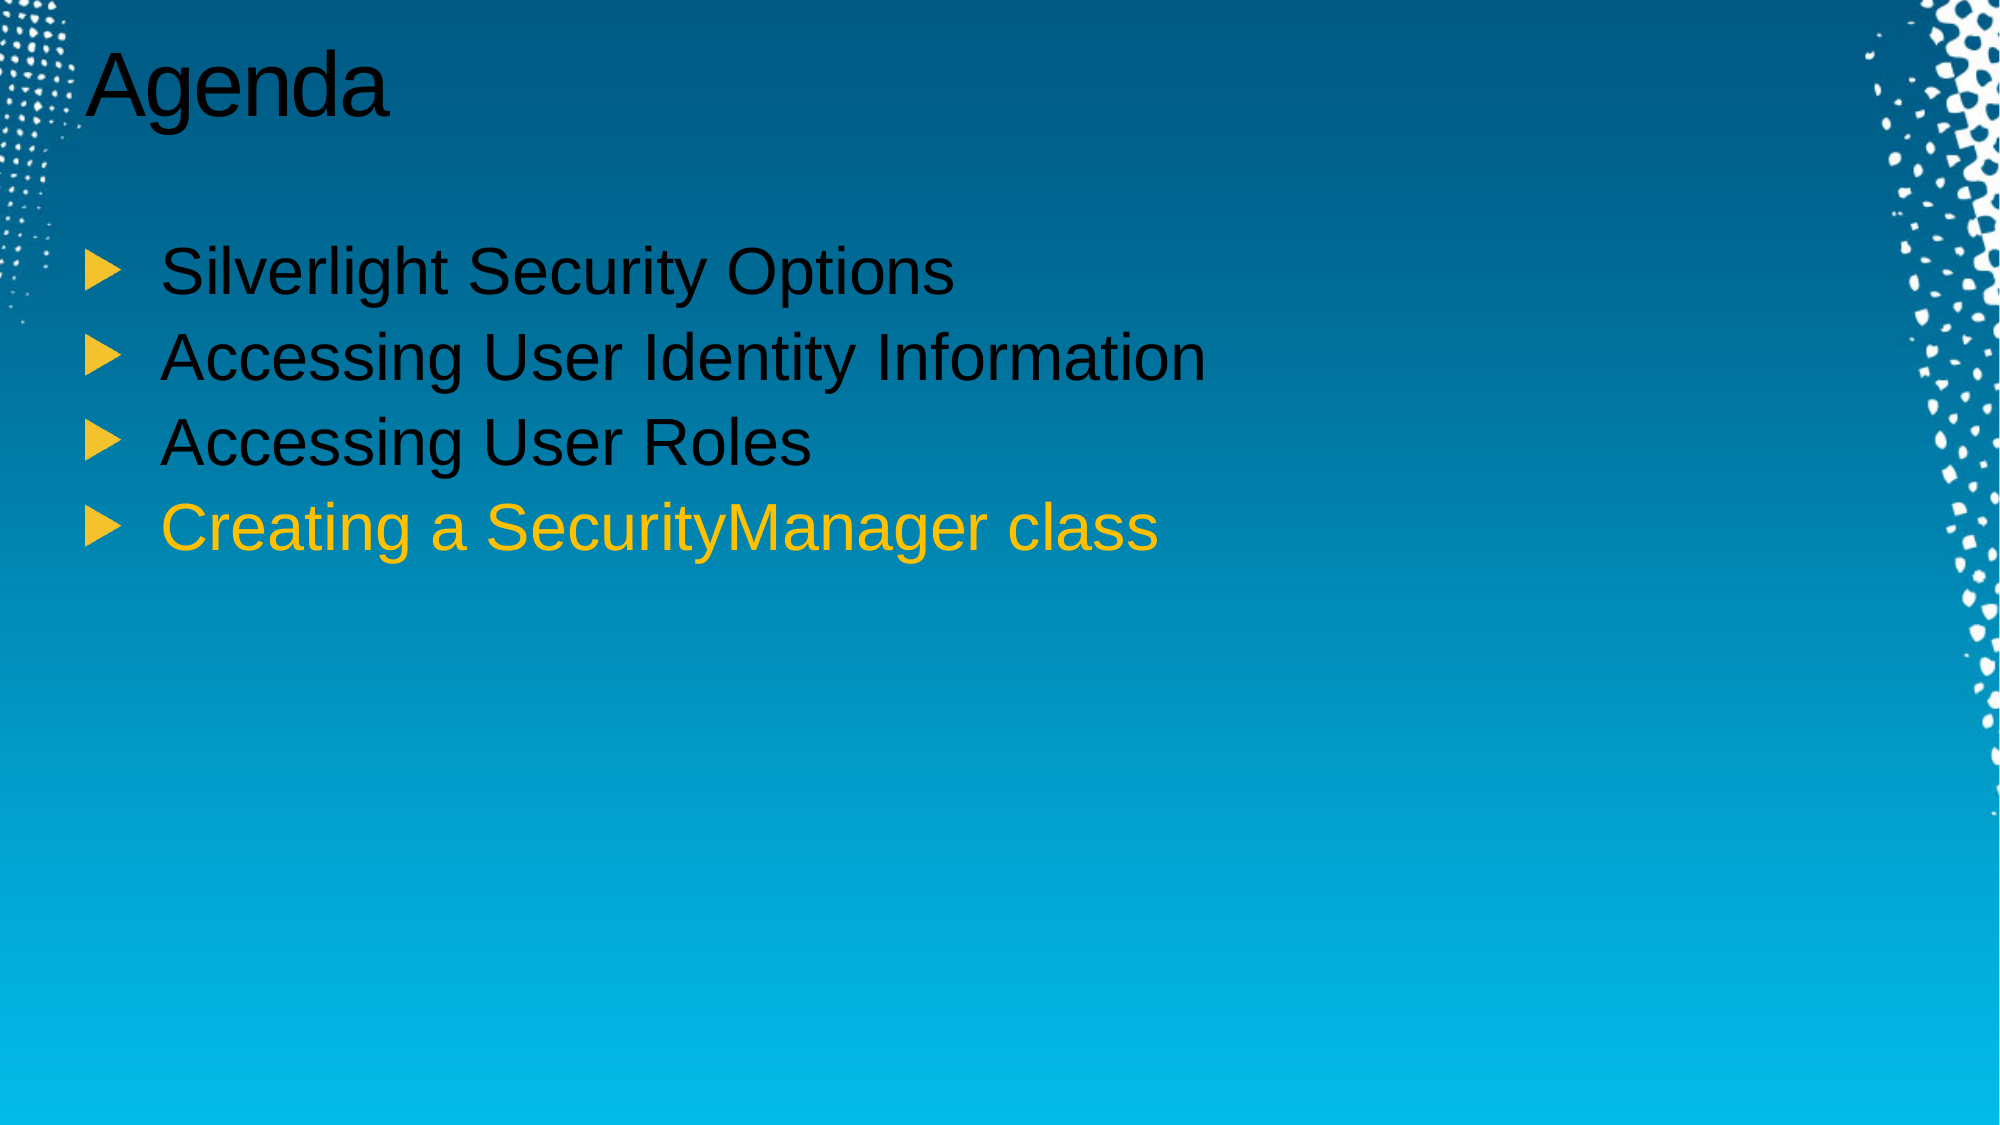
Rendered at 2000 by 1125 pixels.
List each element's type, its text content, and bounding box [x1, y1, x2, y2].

picture [86, 506, 119, 545]
picture [18, 13, 26, 19]
picture [30, 14, 40, 23]
picture [1950, 359, 1960, 366]
picture [1993, 321, 2000, 339]
picture [1898, 188, 1912, 198]
picture [1925, 141, 1935, 155]
picture [1972, 312, 1985, 322]
picture [54, 76, 60, 83]
picture [1922, 200, 1934, 207]
picture [56, 47, 64, 55]
picture [1963, 589, 1976, 607]
picture [1980, 460, 1987, 469]
picture [33, 116, 40, 124]
picture [1983, 404, 1992, 414]
picture [1930, 291, 1941, 297]
picture [1982, 714, 1993, 729]
picture [45, 16, 55, 24]
picture [1955, 246, 1965, 256]
picture [0, 40, 9, 45]
picture [1970, 426, 1980, 436]
picture [1932, 235, 1943, 241]
picture [1969, 625, 1985, 642]
picture [1941, 324, 1952, 332]
picture [1946, 525, 1956, 533]
picture [58, 32, 66, 41]
picture [1995, 582, 2000, 595]
picture [86, 250, 119, 289]
picture [29, 27, 38, 38]
picture [1935, 0, 2000, 306]
picture [1981, 604, 2000, 620]
picture [1914, 164, 1923, 177]
picture [10, 69, 17, 78]
picture [1953, 301, 1962, 312]
picture [31, 131, 37, 138]
picture [1978, 517, 1987, 527]
picture [1972, 570, 1986, 583]
picture [0, 24, 9, 33]
picture [1973, 368, 1982, 380]
picture [1911, 223, 1918, 230]
picture [1984, 349, 1992, 357]
picture [1946, 155, 1961, 167]
picture [43, 42, 49, 53]
picture [1992, 438, 2000, 448]
picture [16, 143, 21, 151]
picture [1968, 481, 1978, 492]
picture [1957, 187, 1971, 200]
picture [6, 97, 12, 105]
picture [9, 84, 15, 91]
picture [0, 155, 5, 163]
picture [1955, 557, 1965, 573]
picture [17, 129, 23, 136]
picture [16, 22, 23, 34]
picture [34, 101, 43, 111]
picture [33, 88, 42, 97]
picture [1935, 431, 1946, 449]
picture [1958, 445, 1968, 460]
picture [1963, 278, 1976, 291]
title Agenda [85, 37, 1914, 138]
picture [1929, 27, 1945, 45]
picture [55, 62, 62, 69]
picture [86, 420, 119, 459]
picture [1938, 122, 1950, 133]
picture [1948, 413, 1958, 424]
picture [26, 57, 34, 68]
picture [42, 31, 53, 39]
picture [1952, 502, 1967, 516]
picture [38, 74, 47, 80]
picture [1963, 535, 1977, 550]
picture [1988, 547, 2000, 561]
picture [1942, 465, 1958, 483]
picture [86, 335, 119, 374]
picture [41, 59, 48, 67]
list Silverlight Security Options Accessing User Identity Information Accessing User Roles Creating a SecurityManager class [85, 237, 1914, 666]
picture [1963, 335, 1972, 344]
picture [1974, 683, 1985, 694]
picture [3, 10, 11, 18]
picture [1945, 213, 1955, 220]
picture [1942, 269, 1953, 276]
picture [1991, 637, 2000, 652]
picture [1921, 0, 1934, 8]
picture [1914, 308, 1929, 326]
picture [1928, 399, 1939, 415]
picture [28, 42, 36, 53]
picture [1889, 152, 1901, 166]
picture [33, 0, 42, 10]
picture [1926, 344, 1939, 358]
picture [1925, 87, 1941, 99]
picture [1920, 257, 1932, 264]
picture [1935, 379, 1948, 391]
picture [1991, 747, 2000, 765]
picture [24, 72, 32, 79]
picture [1919, 367, 1930, 378]
picture [18, 0, 29, 6]
picture [11, 55, 21, 64]
picture [1960, 392, 1970, 403]
picture [1994, 382, 2000, 391]
picture [47, 0, 57, 10]
picture [1988, 691, 2000, 709]
picture [1979, 657, 1995, 676]
picture [1892, 212, 1902, 216]
picture [13, 41, 25, 49]
picture [1915, 109, 1924, 119]
picture [1914, 274, 1920, 291]
picture [1935, 177, 1945, 189]
picture [1990, 492, 2000, 505]
